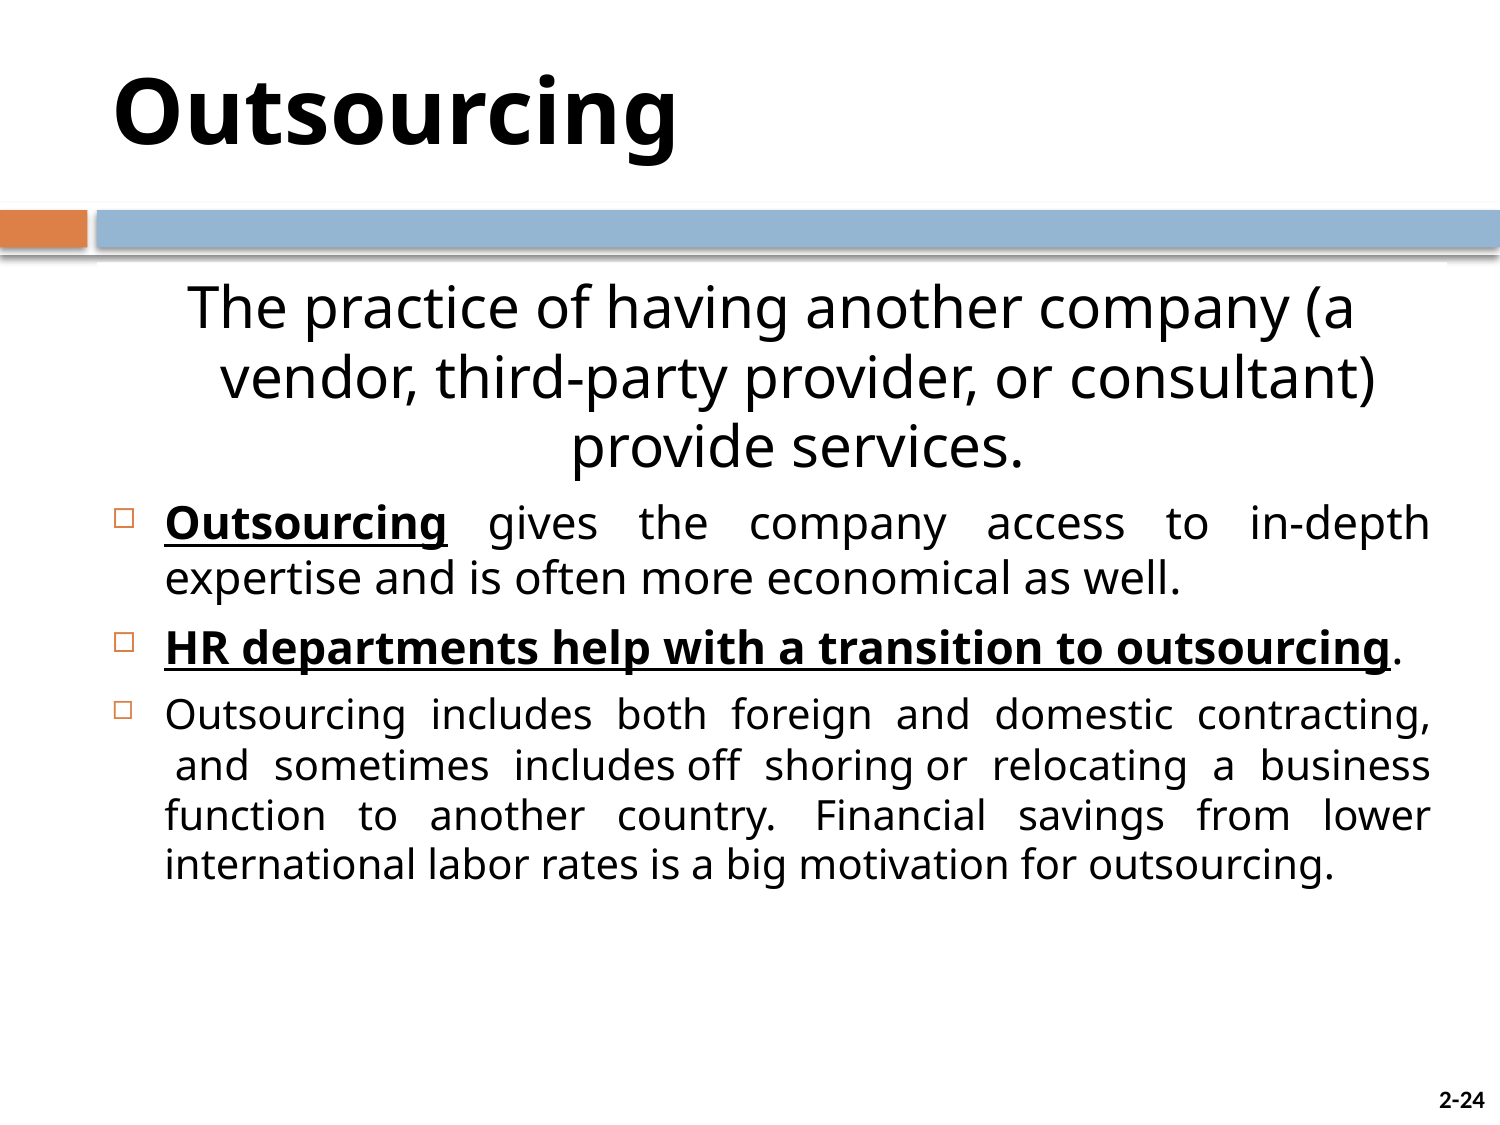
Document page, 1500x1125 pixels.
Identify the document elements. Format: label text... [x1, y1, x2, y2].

title Outsourcing [96, 45, 1447, 233]
list The practice of having another company (a vendor, third-party provider, or consultant) provide services. Outsourcing gives the company access to in-depth expertise and is often more economical as well. HR departments help with a transition to outsourcing. Outsourcing includes both foreign and domestic contracting, and sometimes includes off shoring or relocating a business function to another country. Financial savings from lower international labor rates is a big motivation for outsourcing. [96, 262, 1447, 1050]
